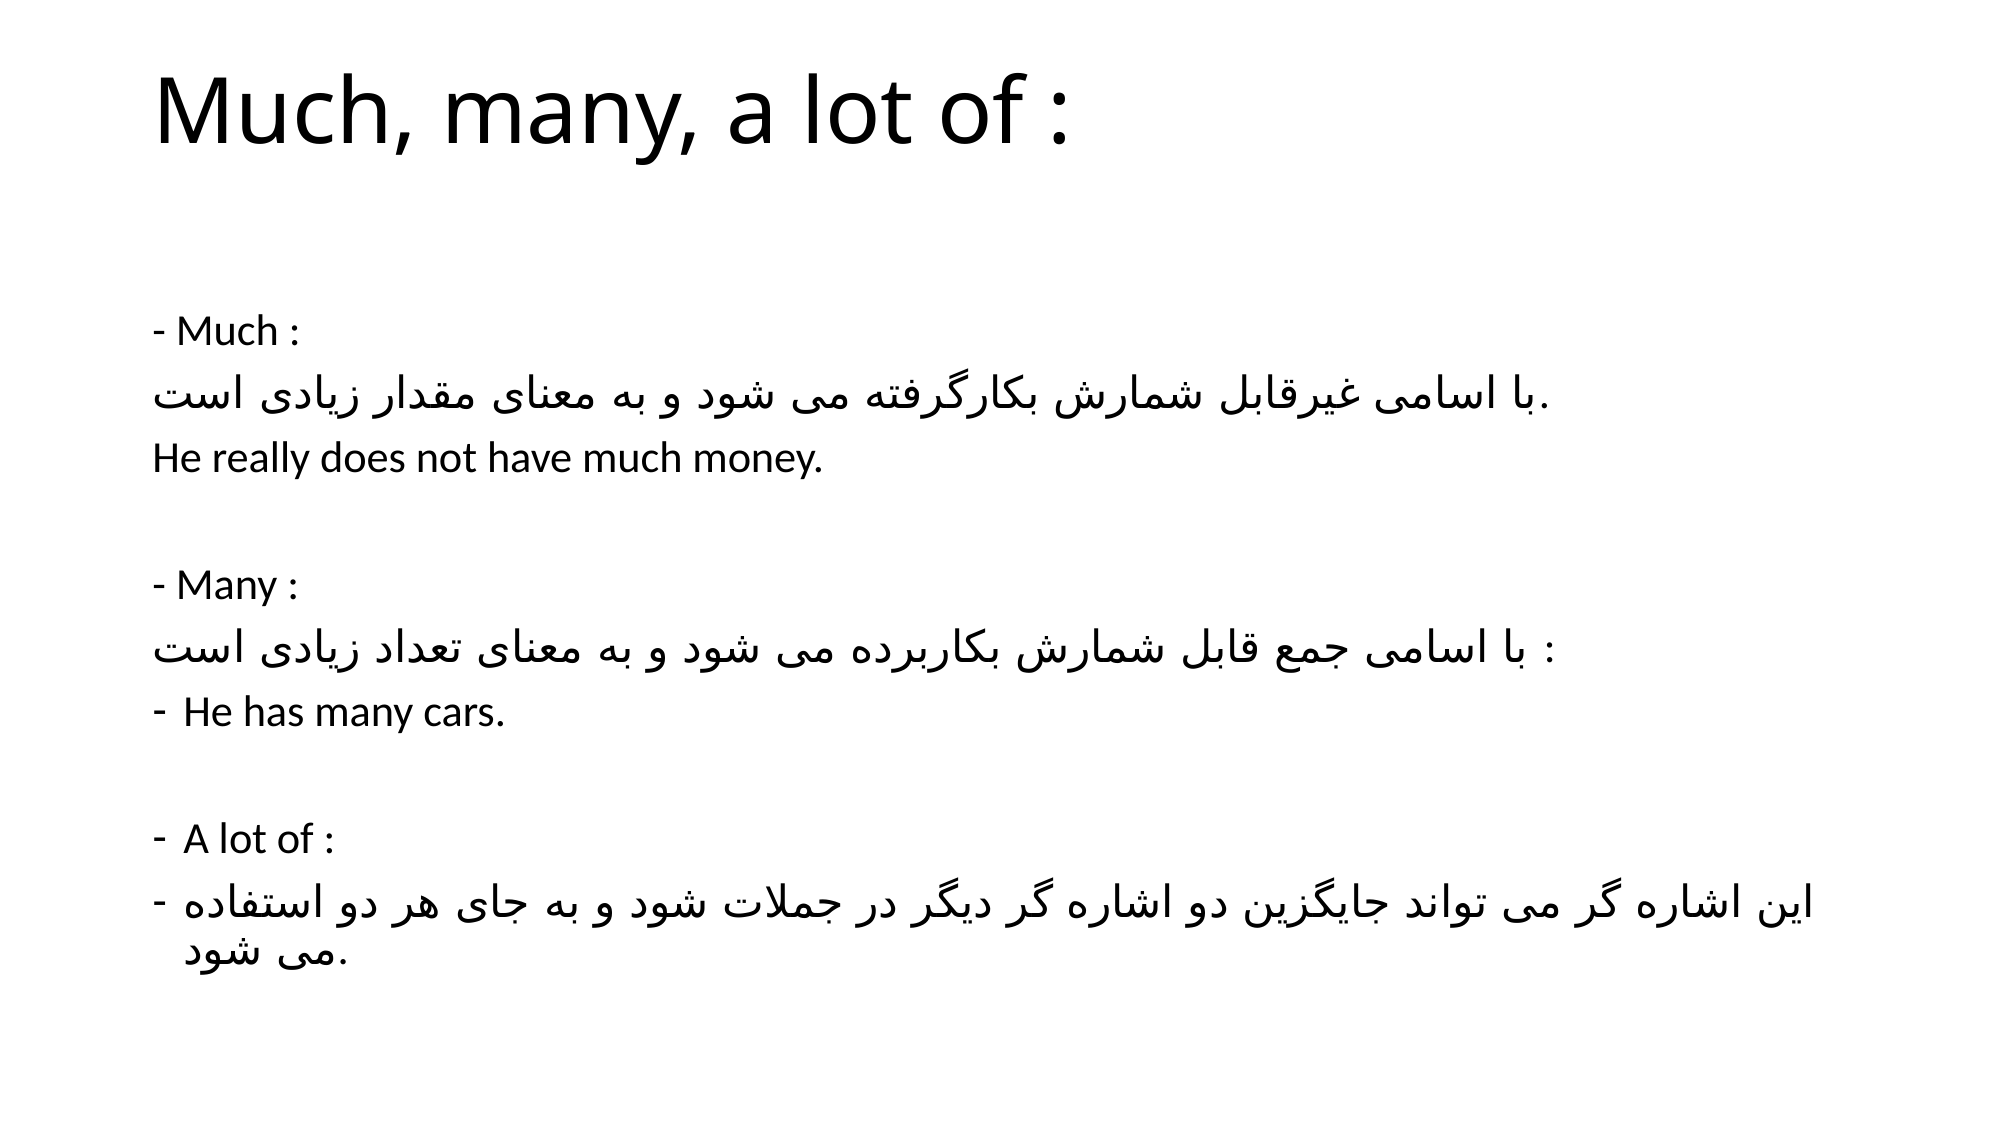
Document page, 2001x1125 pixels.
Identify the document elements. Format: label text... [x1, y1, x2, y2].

title Much, many, a lot of : [137, 59, 1863, 278]
list - Much : با اسامی غیرقابل شمارش بکارگرفته می شود و به معنای مقدار زیادی است. He really does not have much money. - Many : با اسامی جمع قابل شمارش بکاربرده می شود و به معنای تعداد زیادی است : He has many cars. A lot of : این اشاره گر می تواند جایگزین دو اشاره گر دیگر در جملات شود و به جای هر دو استفاده می شود. [137, 299, 1863, 1014]
